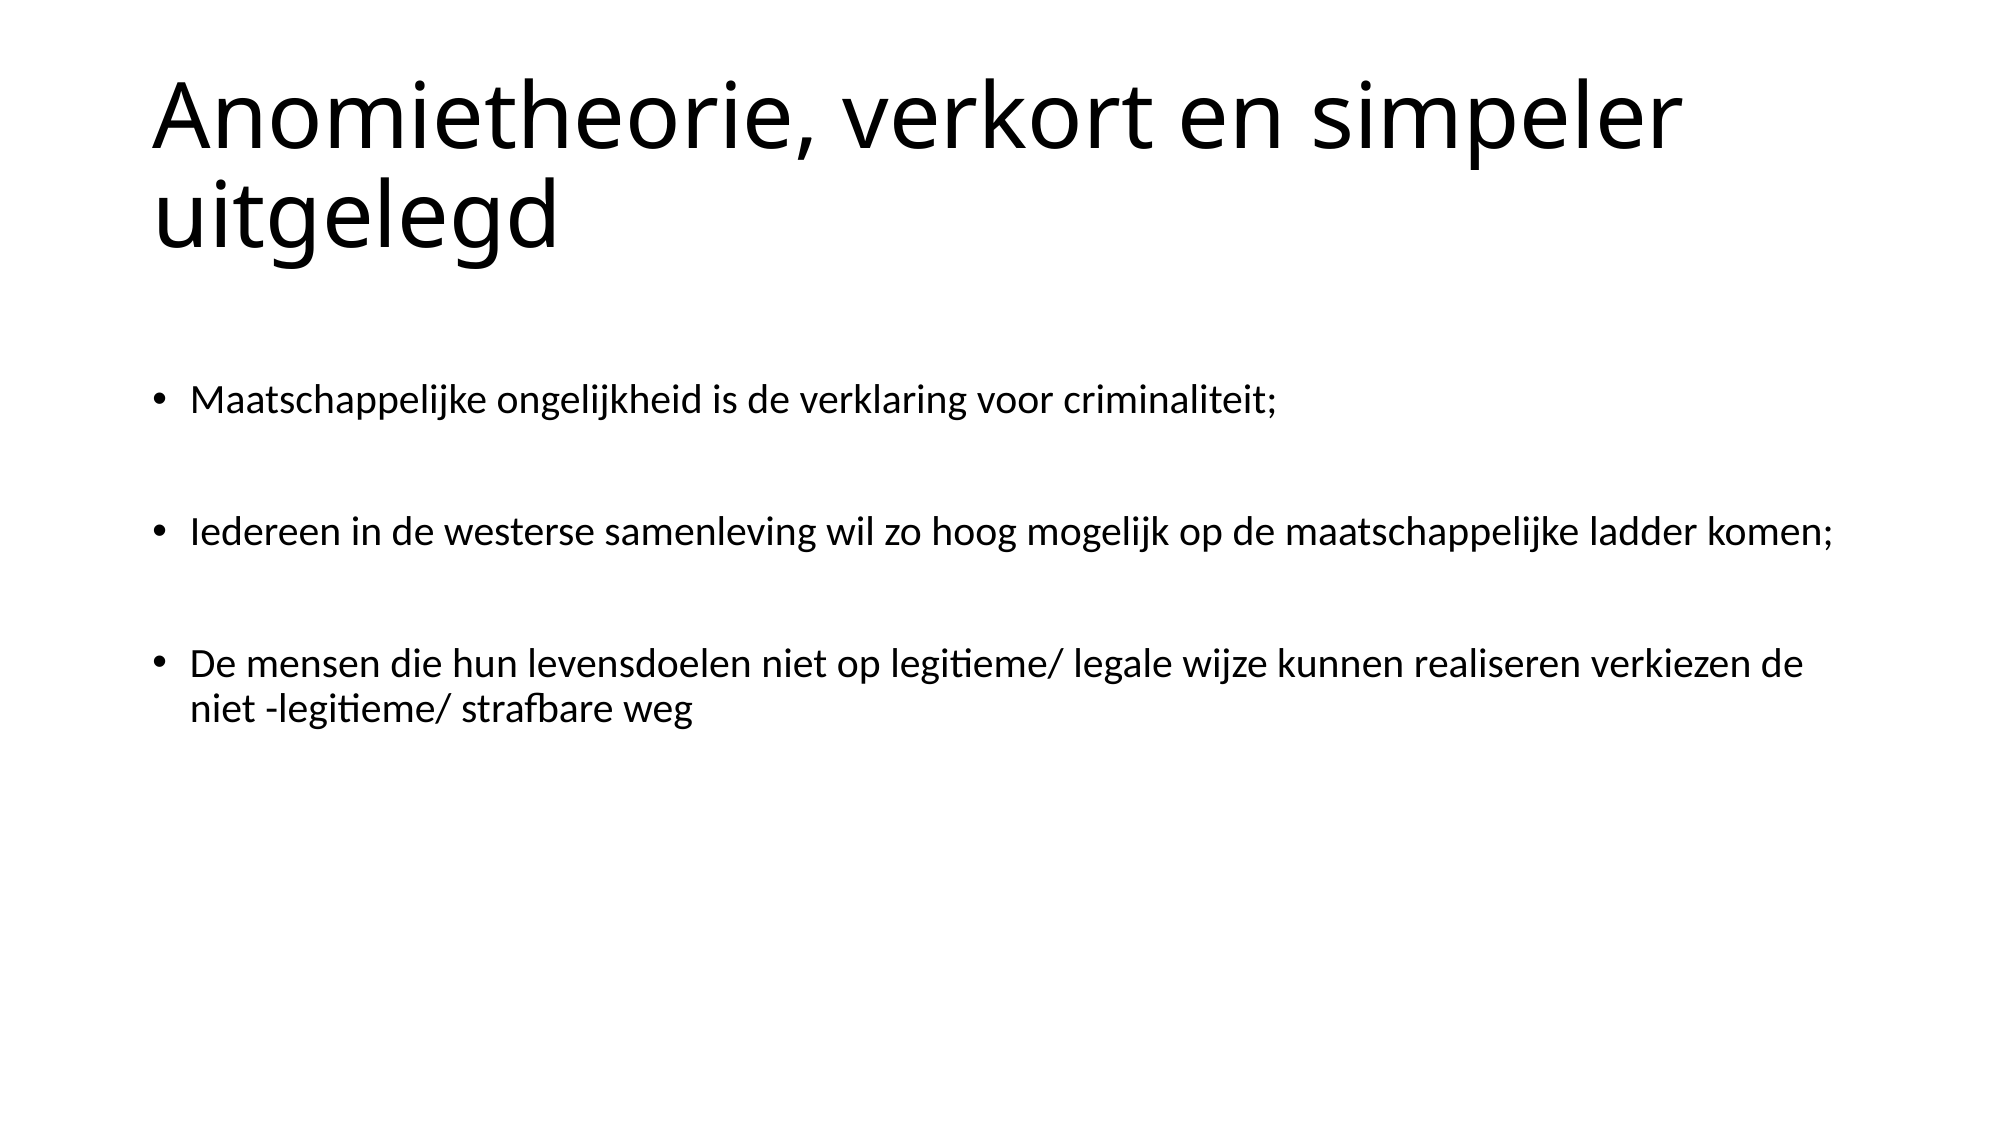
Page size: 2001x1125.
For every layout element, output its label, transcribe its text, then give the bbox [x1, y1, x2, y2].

title Anomietheorie, verkort en simpeler uitgelegd [137, 59, 1863, 278]
list Maatschappelijke ongelijkheid is de verklaring voor criminaliteit; Iedereen in de westerse samenleving wil zo hoog mogelijk op de maatschappelijke ladder komen; De mensen die hun levensdoelen niet op legitieme/ legale wijze kunnen realiseren verkiezen de niet -legitieme/ strafbare weg [137, 299, 1863, 1014]
